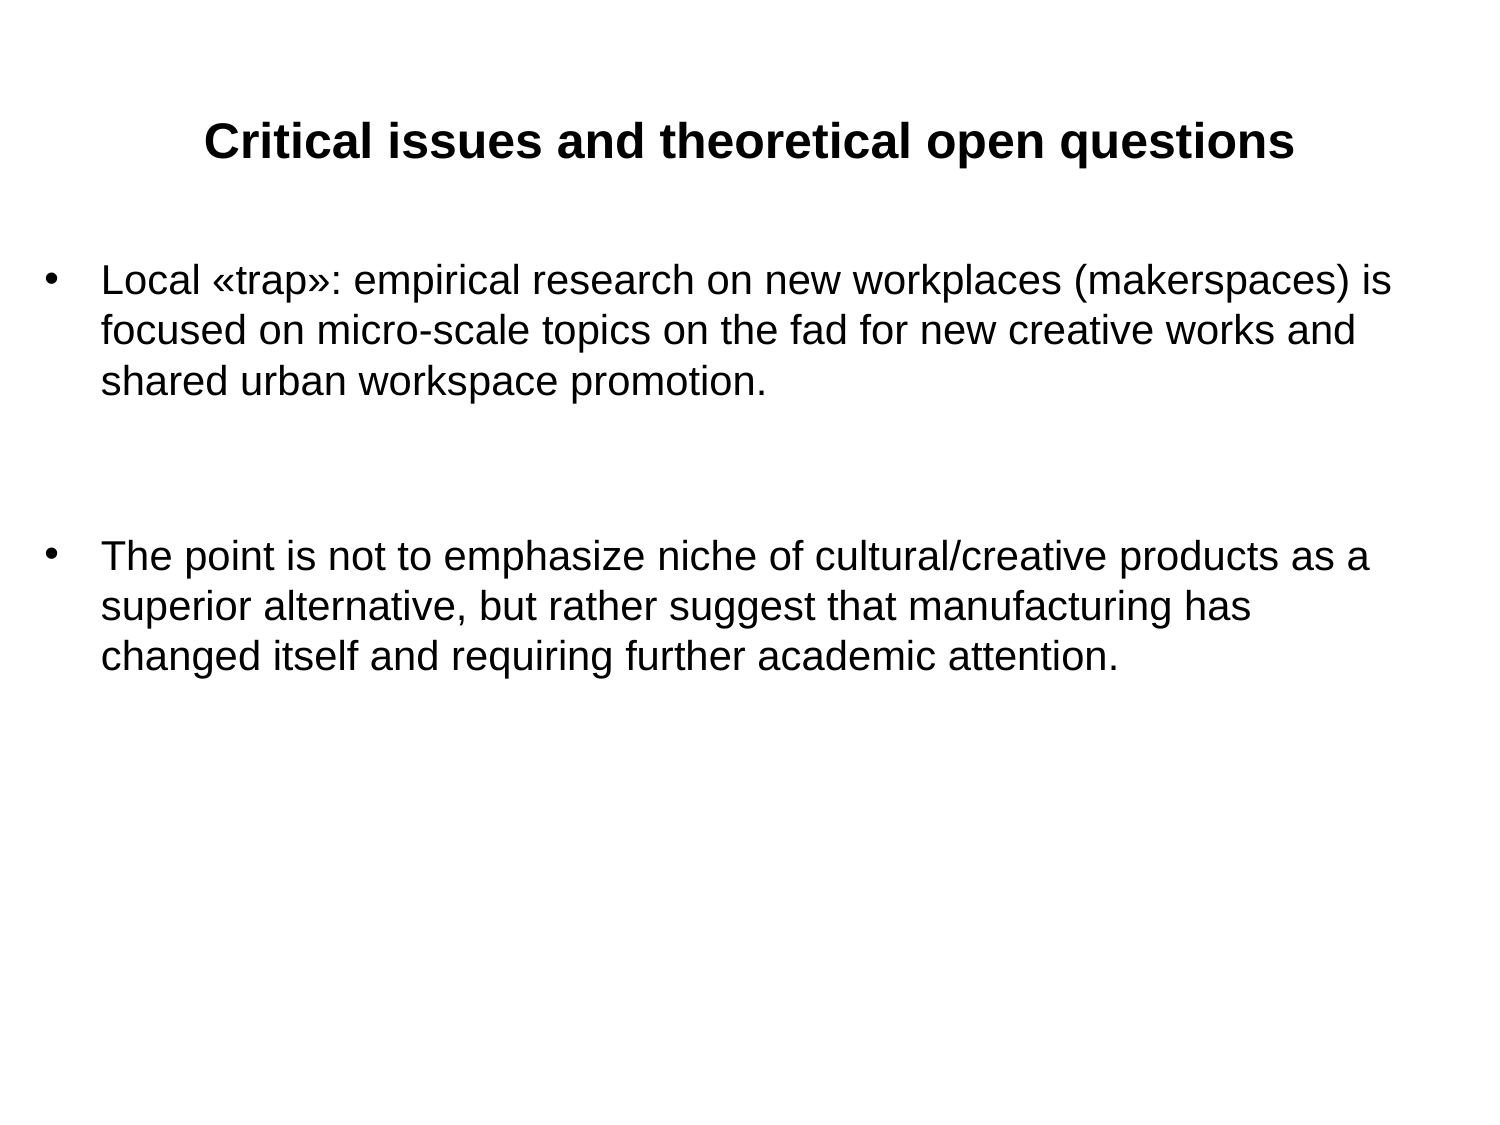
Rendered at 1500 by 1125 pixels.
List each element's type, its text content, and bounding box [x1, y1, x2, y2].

title Critical issues and theoretical open questions [75, 45, 1425, 233]
list Local «trap»: empirical research on new workplaces (makerspaces) is focused on micro-scale topics on the fad for new creative works and shared urban workspace promotion. The point is not to emphasize niche of cultural/creative products as a superior alternative, but rather suggest that manufacturing has changed itself and requiring further academic attention. [29, 245, 1436, 1125]
